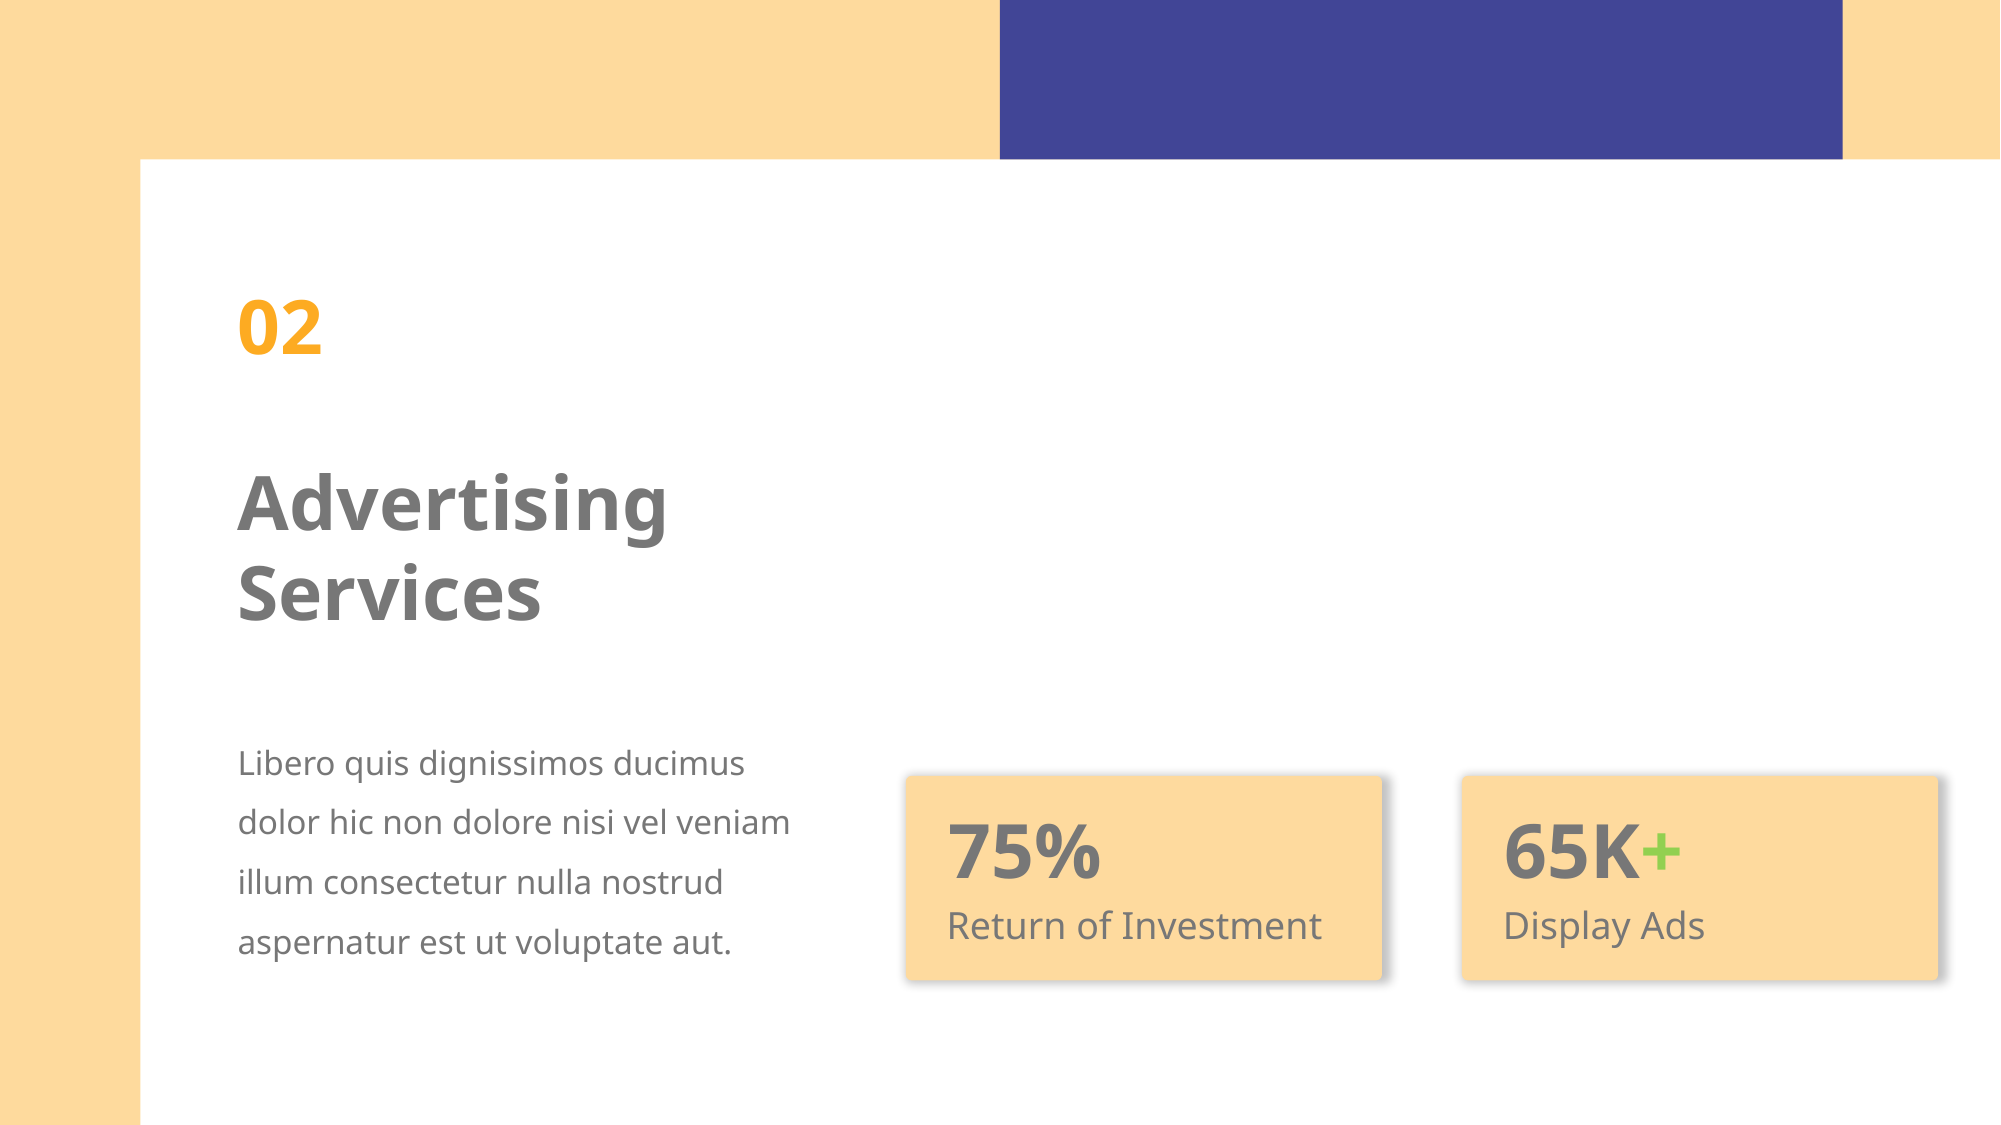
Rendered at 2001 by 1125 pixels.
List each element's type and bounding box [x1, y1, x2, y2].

text_box [0, 0, 2000, 1125]
picture [999, 159, 1843, 1125]
